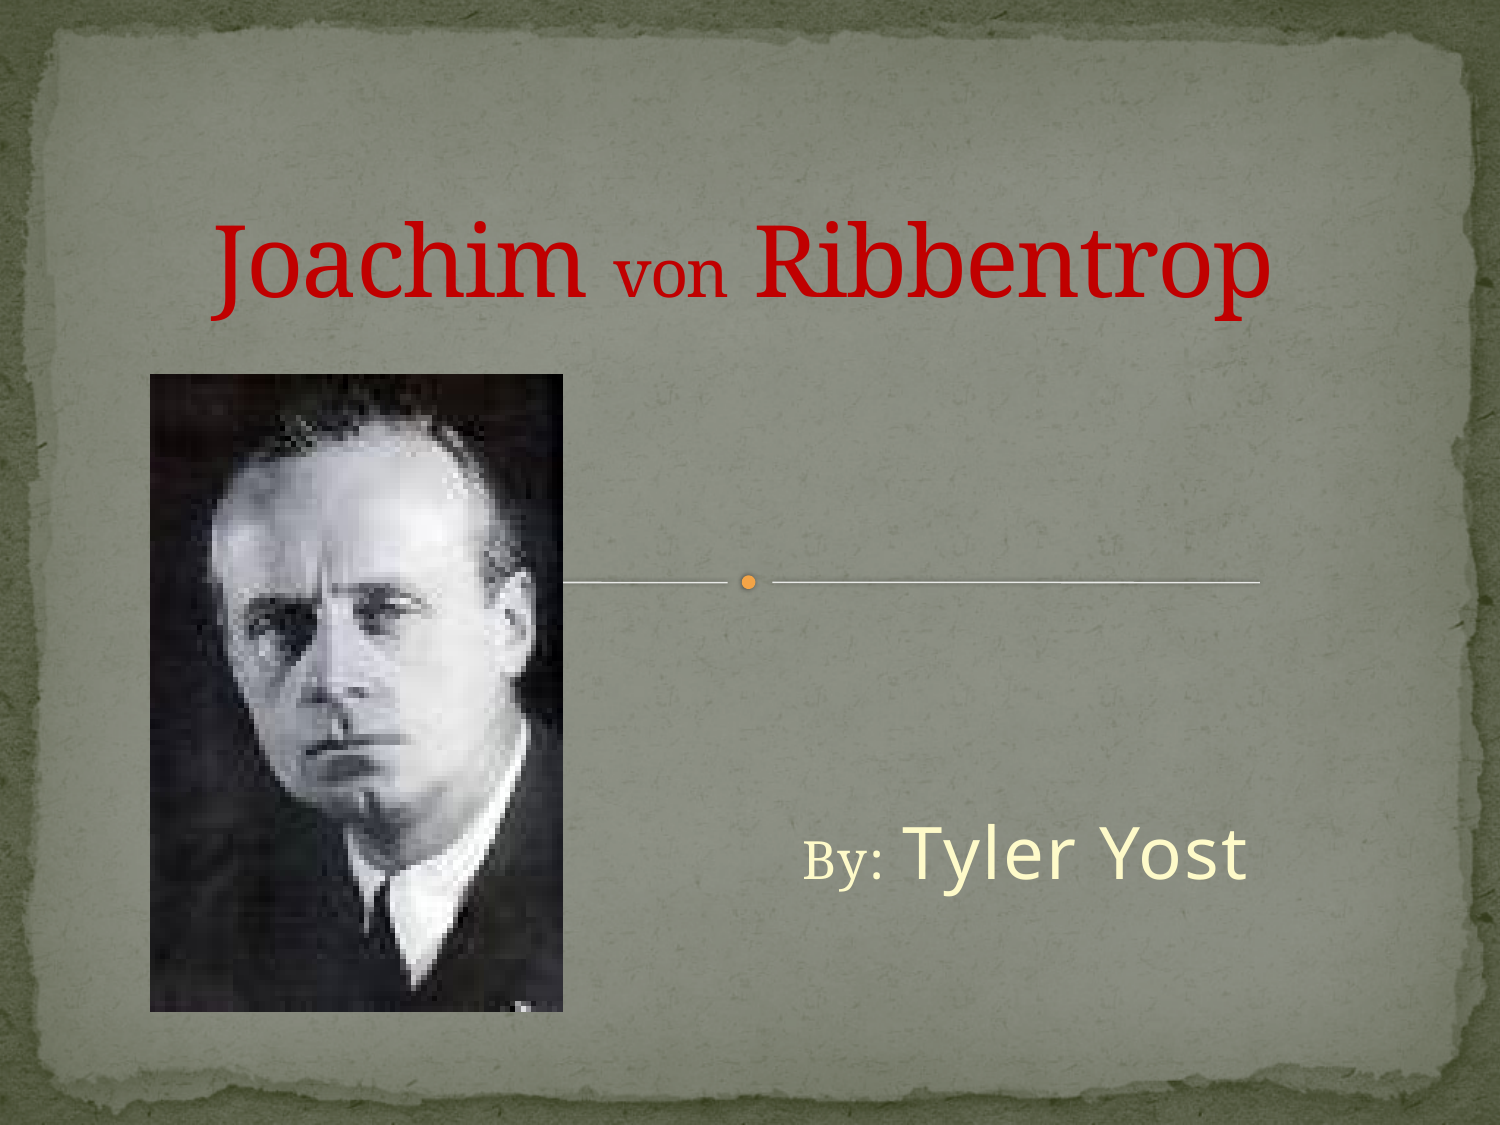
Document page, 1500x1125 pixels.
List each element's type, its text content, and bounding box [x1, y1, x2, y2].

subtitle By: Tyler Yost [787, 800, 1263, 925]
title Joachim von Ribbentrop [87, 162, 1400, 326]
picture [150, 374, 563, 1012]
